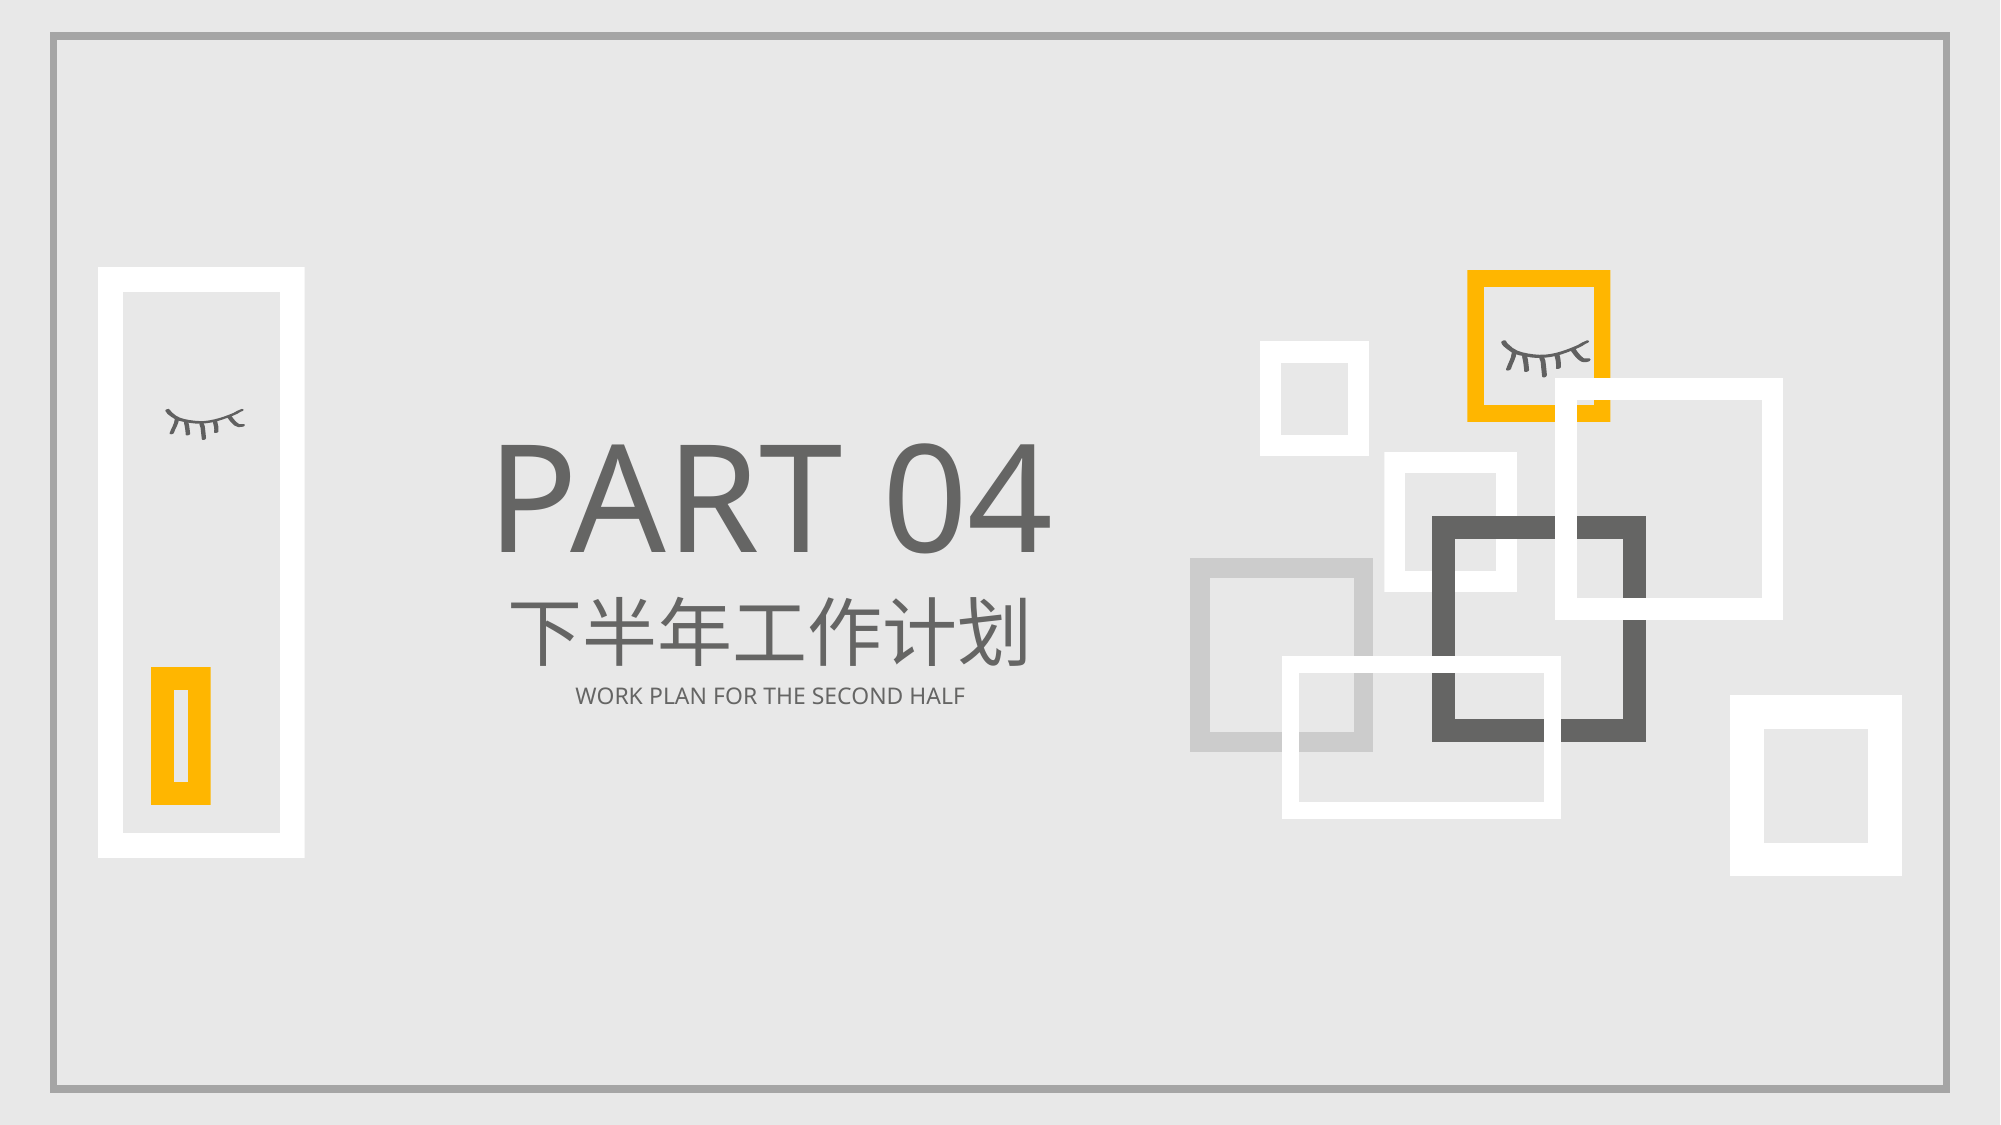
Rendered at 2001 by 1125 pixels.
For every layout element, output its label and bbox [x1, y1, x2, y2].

text_box [98, 267, 305, 858]
text_box [425, 395, 1116, 775]
picture [49, 29, 1951, 1096]
text_box [1190, 269, 1902, 878]
